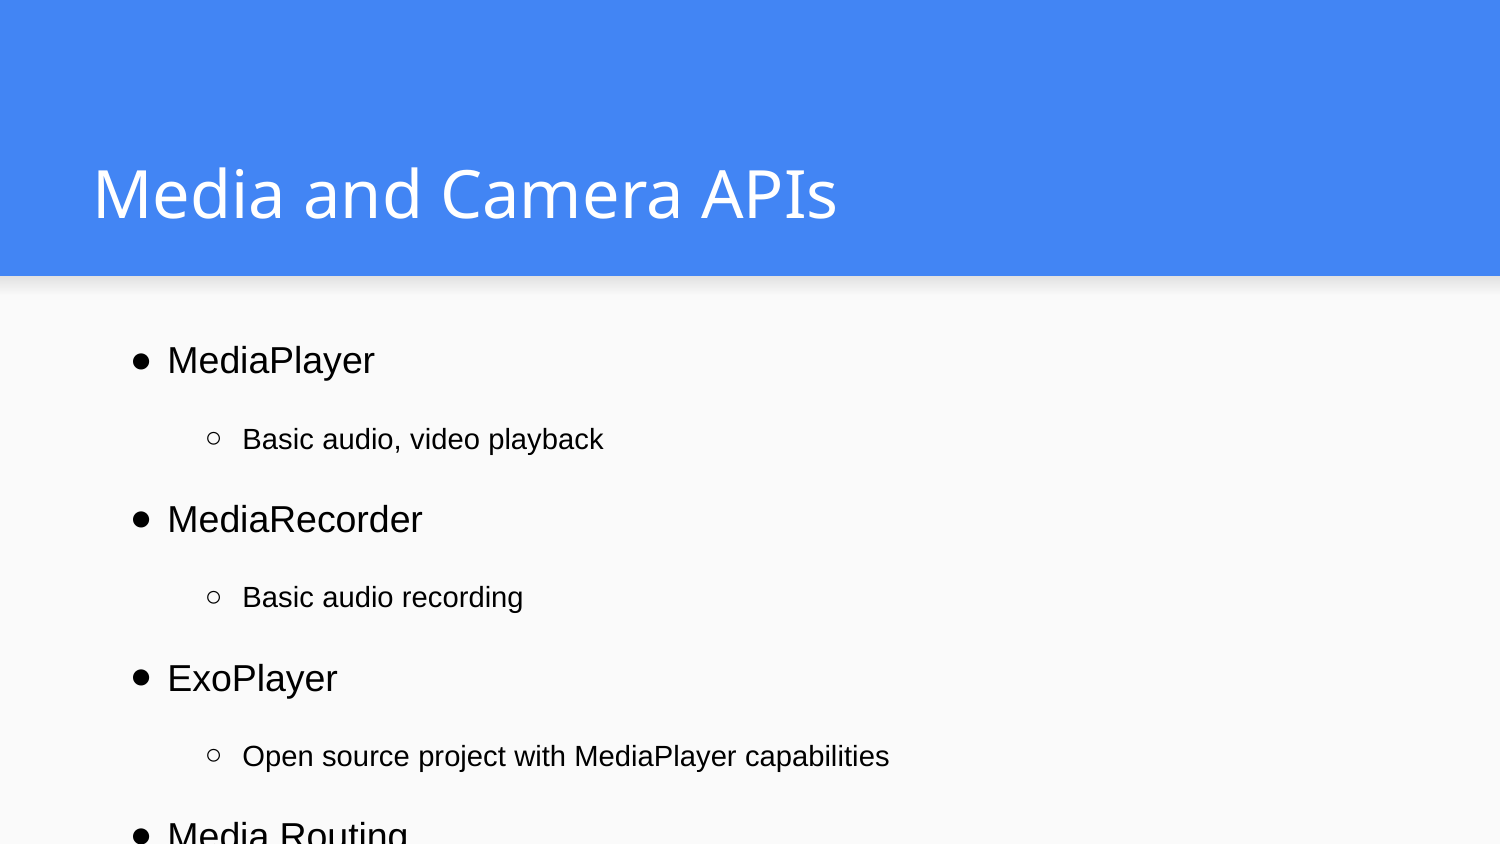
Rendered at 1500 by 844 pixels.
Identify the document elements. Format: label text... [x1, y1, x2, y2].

title Media and Camera APIs [77, 121, 1427, 248]
list MediaPlayer Basic audio, video playback MediaRecorder Basic audio recording ExoPlayer Open source project with MediaPlayer capabilities Media Routing Play audio and videos Camera API [77, 314, 1427, 760]
